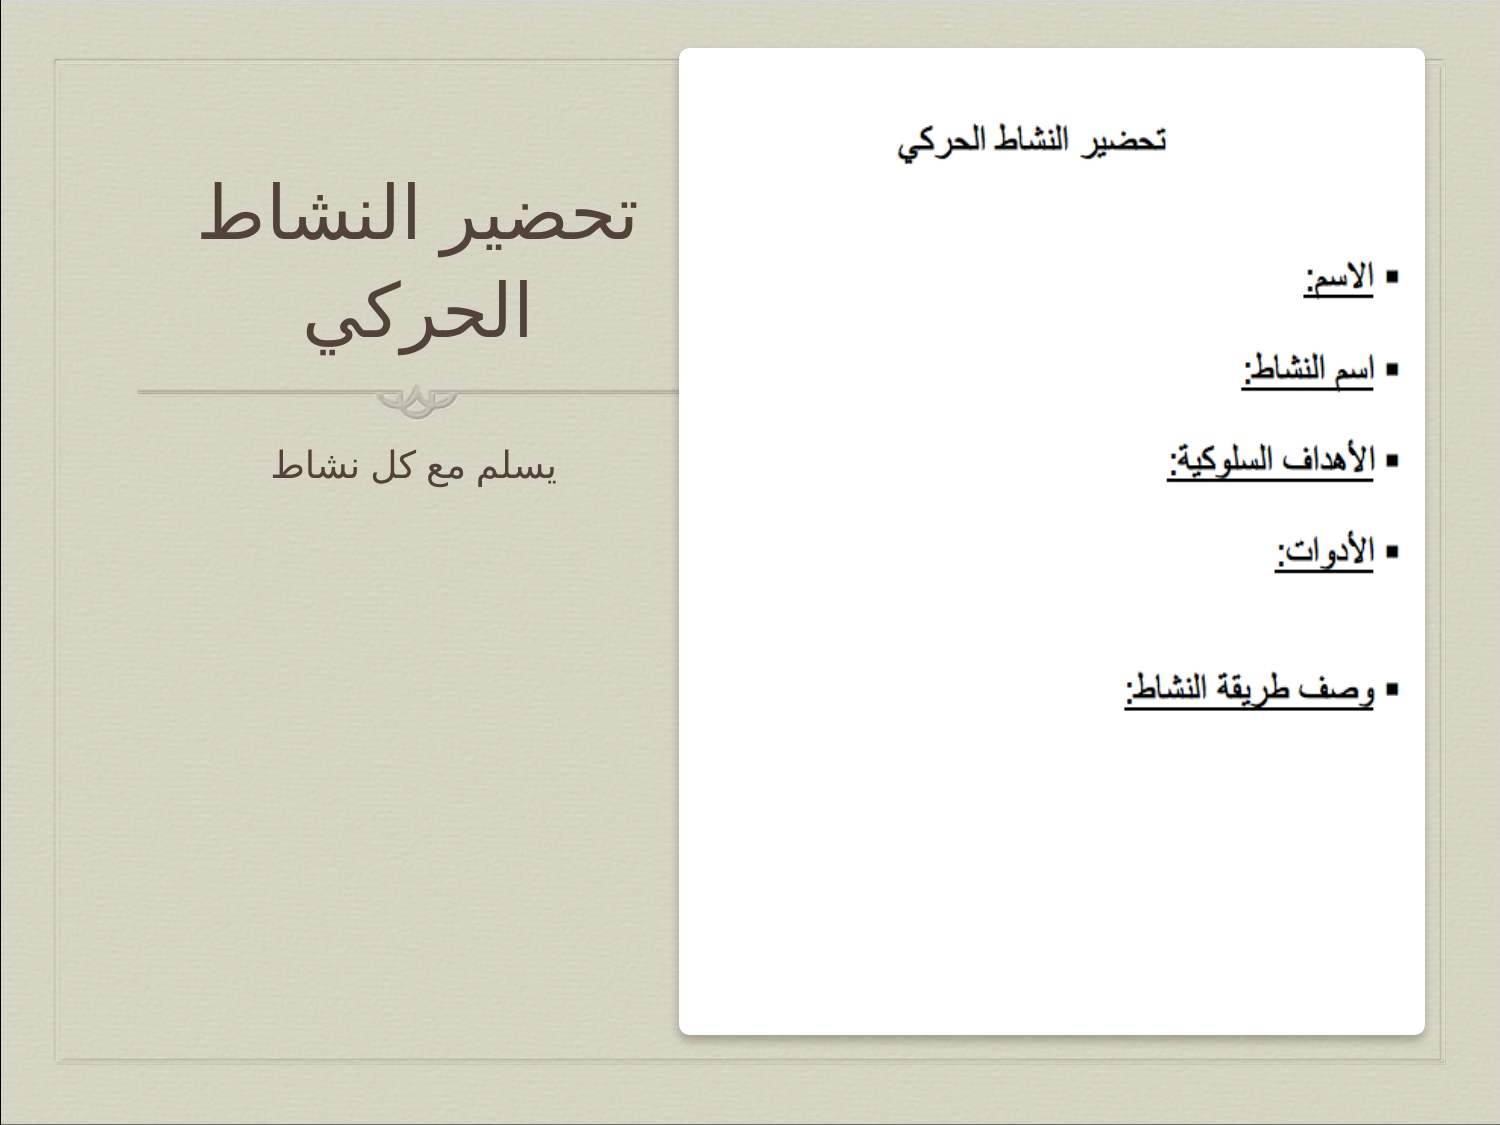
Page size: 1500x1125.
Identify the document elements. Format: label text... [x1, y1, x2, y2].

list يسلم مع كل نشاط [136, 436, 699, 913]
picture [0, 0, 1500, 1125]
title تحضير النشاط الحركي [136, 149, 673, 376]
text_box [699, 68, 1405, 1015]
